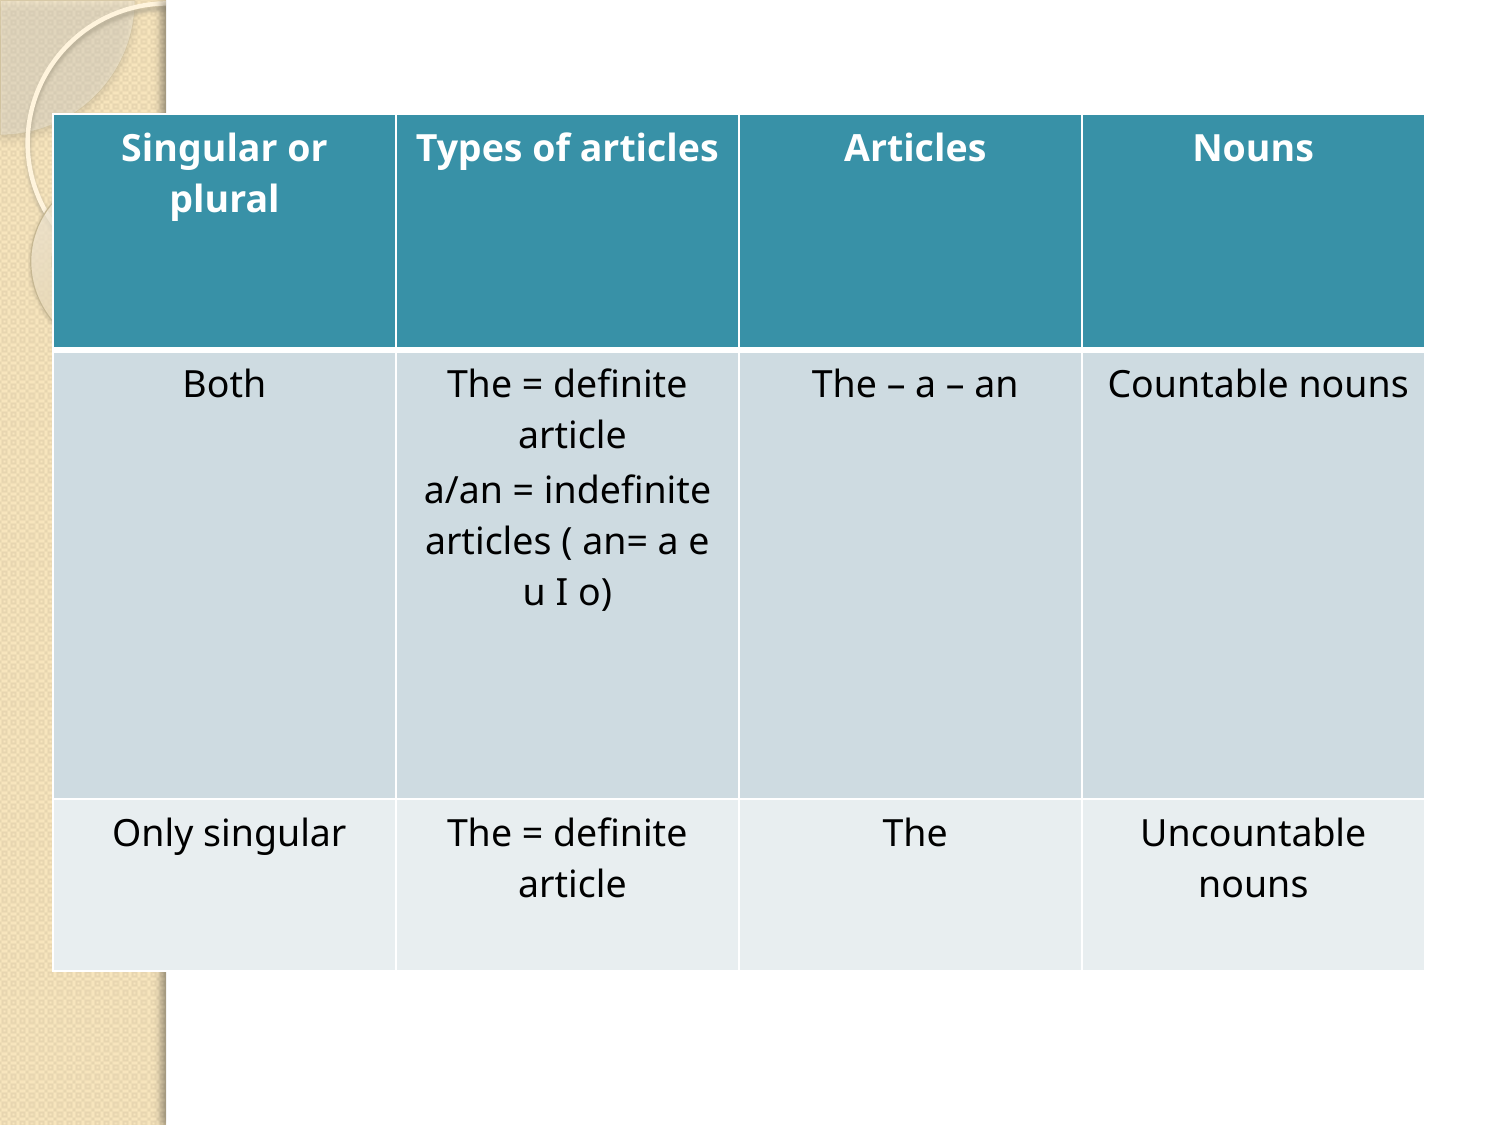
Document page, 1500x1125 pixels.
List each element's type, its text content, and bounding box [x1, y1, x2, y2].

table_header Articles [740, 115, 1081, 347]
table_cell The = definite article a/an = indefinite articles ( an= a e u I o) [397, 353, 738, 798]
table_header Nouns [1083, 115, 1424, 347]
table_cell Both [54, 353, 395, 798]
table_cell The [740, 800, 1081, 970]
table_header Types of articles [397, 115, 738, 347]
table_header Singular or plural [54, 115, 395, 347]
table_cell Countable nouns [1083, 353, 1424, 798]
table_cell Only singular [54, 800, 395, 970]
table_cell The – a – an [740, 353, 1081, 798]
table_cell The = definite article [397, 800, 738, 970]
table_cell Uncountable nouns [1083, 800, 1424, 970]
